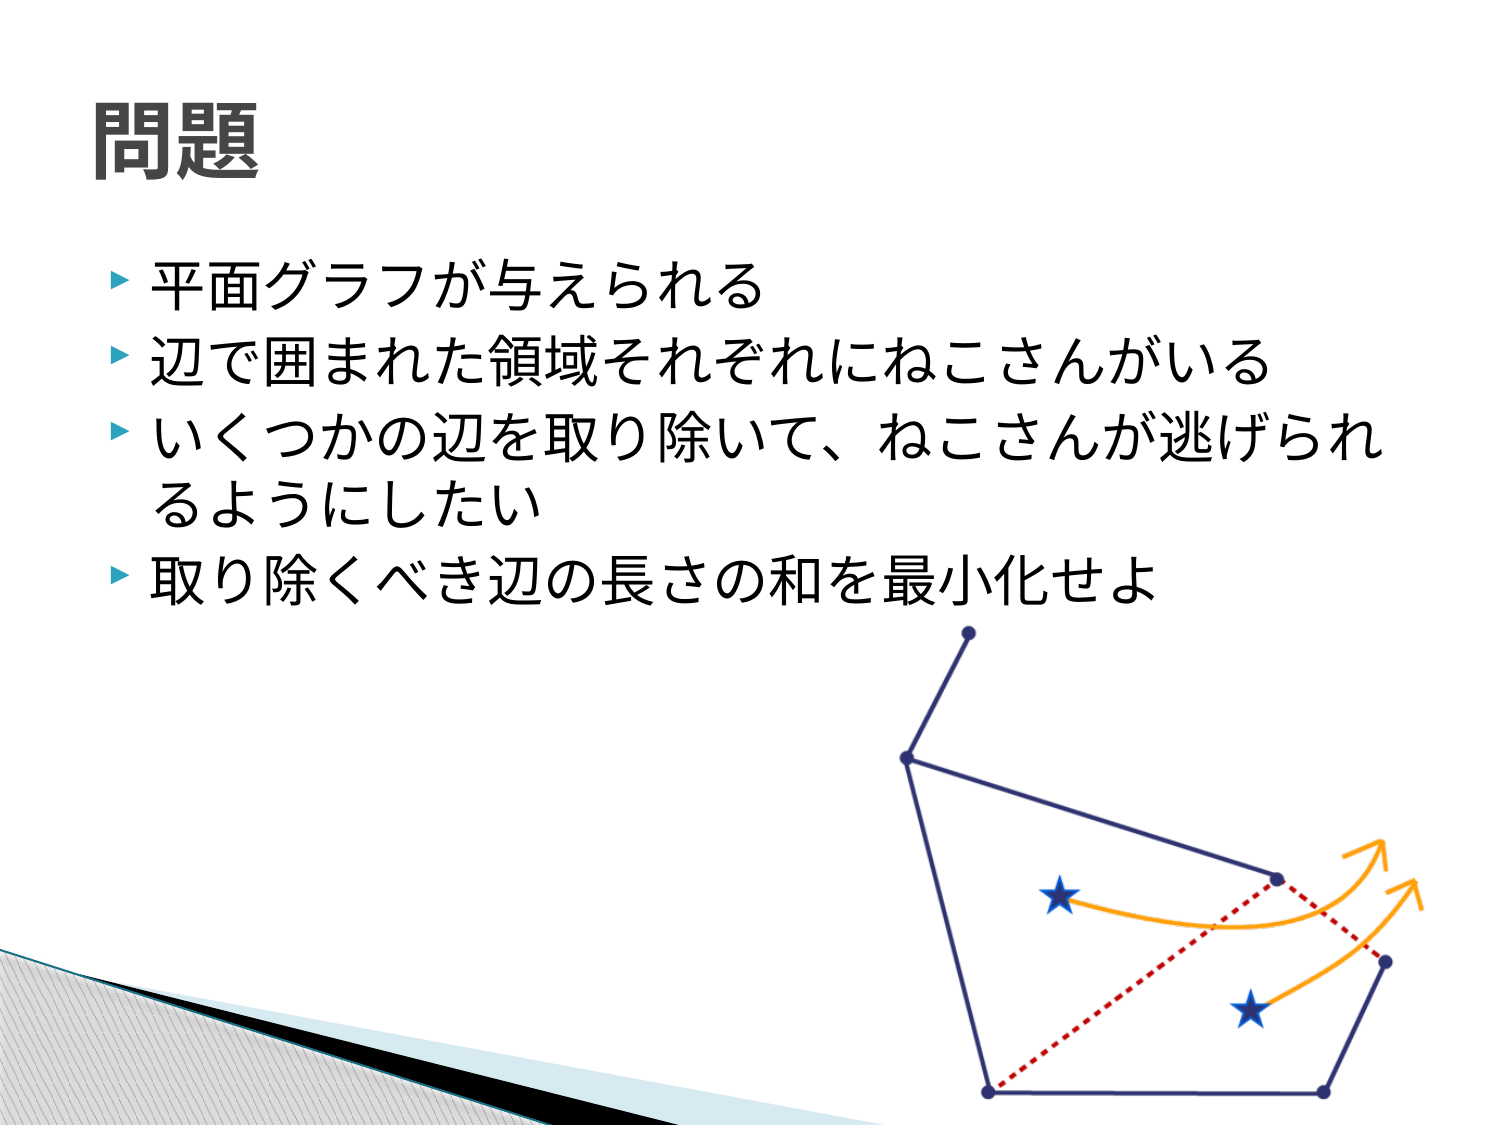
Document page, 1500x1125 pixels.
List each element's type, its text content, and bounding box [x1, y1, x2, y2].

title 問題 [75, 45, 1425, 233]
list 平面グラフが与えられる 辺で囲まれた領域それぞれにねこさんがいる いくつかの辺を取り除いて、ねこさんが逃げられるようにしたい 取り除くべき辺の長さの和を最小化せよ [75, 243, 1425, 986]
picture [867, 590, 1442, 1125]
